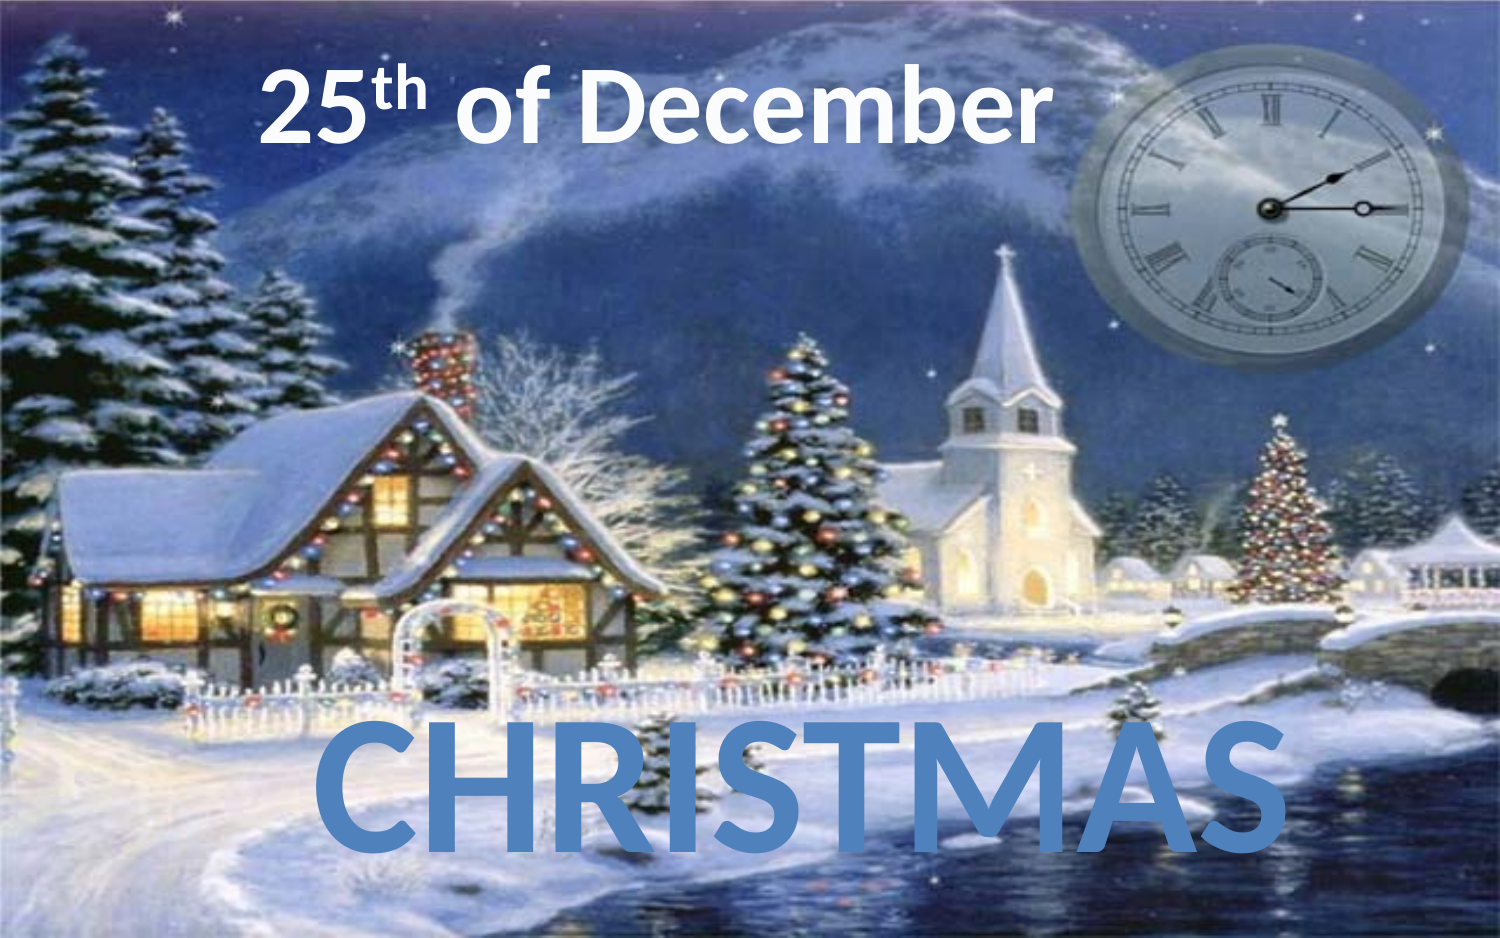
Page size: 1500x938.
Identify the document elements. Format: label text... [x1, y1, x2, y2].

picture [0, 0, 1500, 938]
text_box 25th of December [242, 23, 1072, 174]
text_box Christmas [297, 644, 1308, 900]
